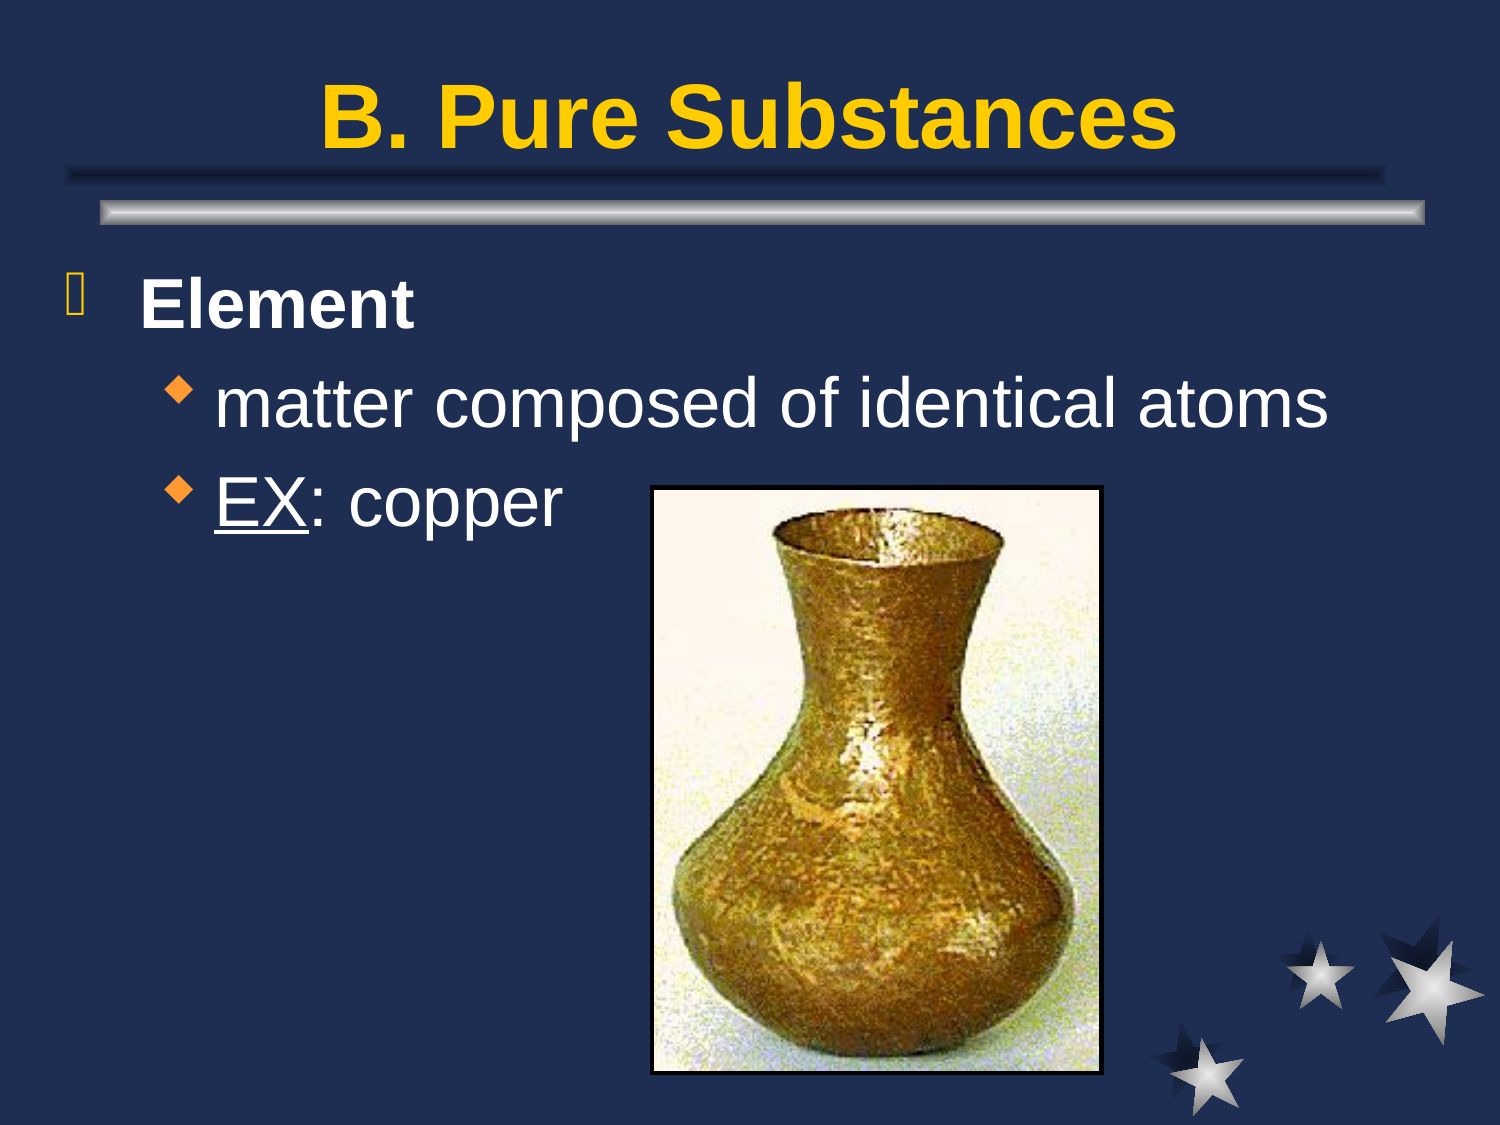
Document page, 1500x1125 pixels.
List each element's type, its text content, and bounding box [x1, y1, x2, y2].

list Element matter composed of identical atoms EX: copper [49, 249, 1500, 1076]
picture [653, 489, 1100, 1071]
title B. Pure Substances [112, 37, 1388, 176]
